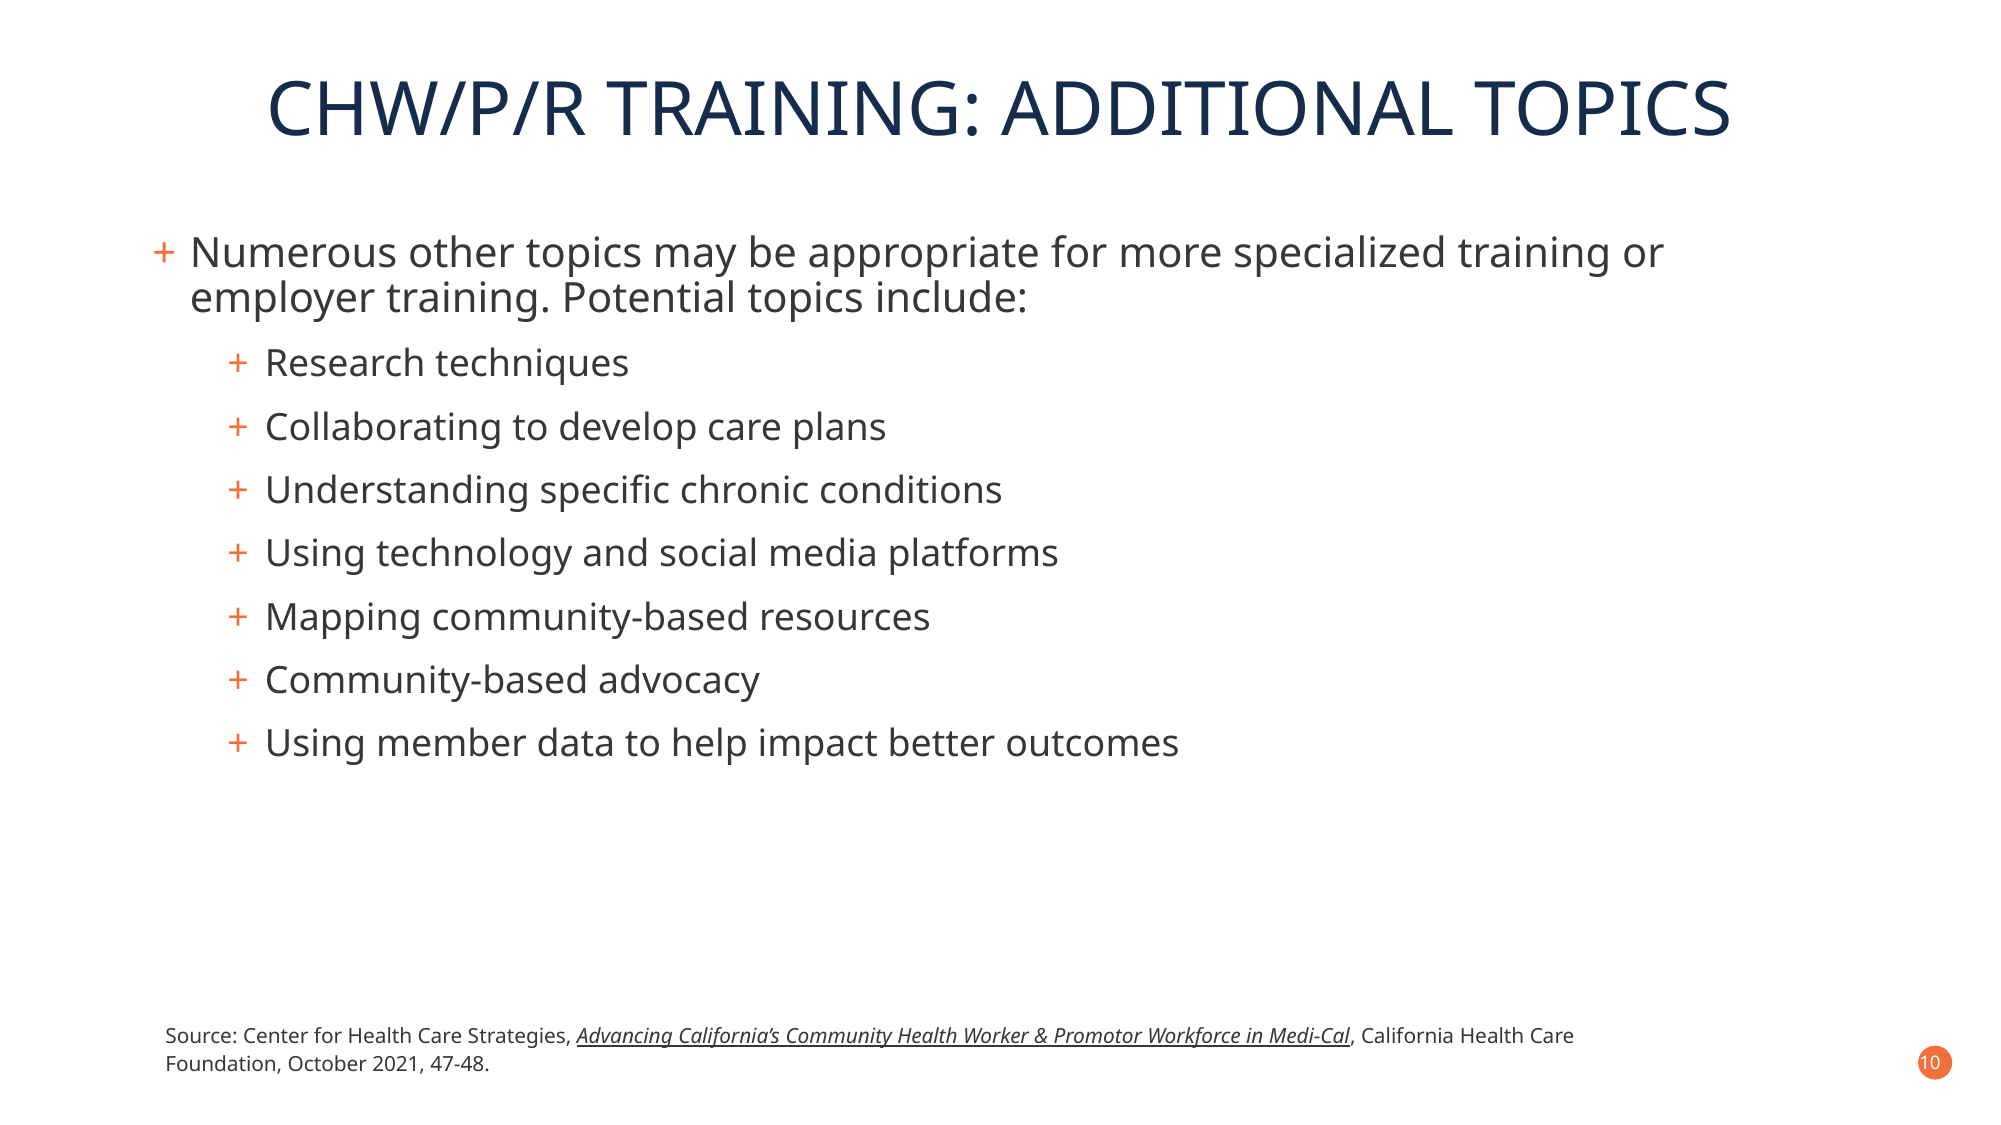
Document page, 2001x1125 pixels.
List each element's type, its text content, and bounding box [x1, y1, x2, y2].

text_box Source: Center for Health Care Strategies, Advancing California’s Community Health Worker & Promotor Workforce in Medi-Cal, California Health Care Foundation, October 2021, 47-48. [150, 1015, 1711, 1084]
list Numerous other topics may be appropriate for more specialized training or employer training. Potential topics include: Research techniques Collaborating to develop care plans Understanding specific chronic conditions Using technology and social media platforms Mapping community-based resources Community-based advocacy Using member data to help impact better outcomes [137, 223, 1863, 1050]
title CHW/P/R Training: Additional topics [137, 57, 1863, 165]
